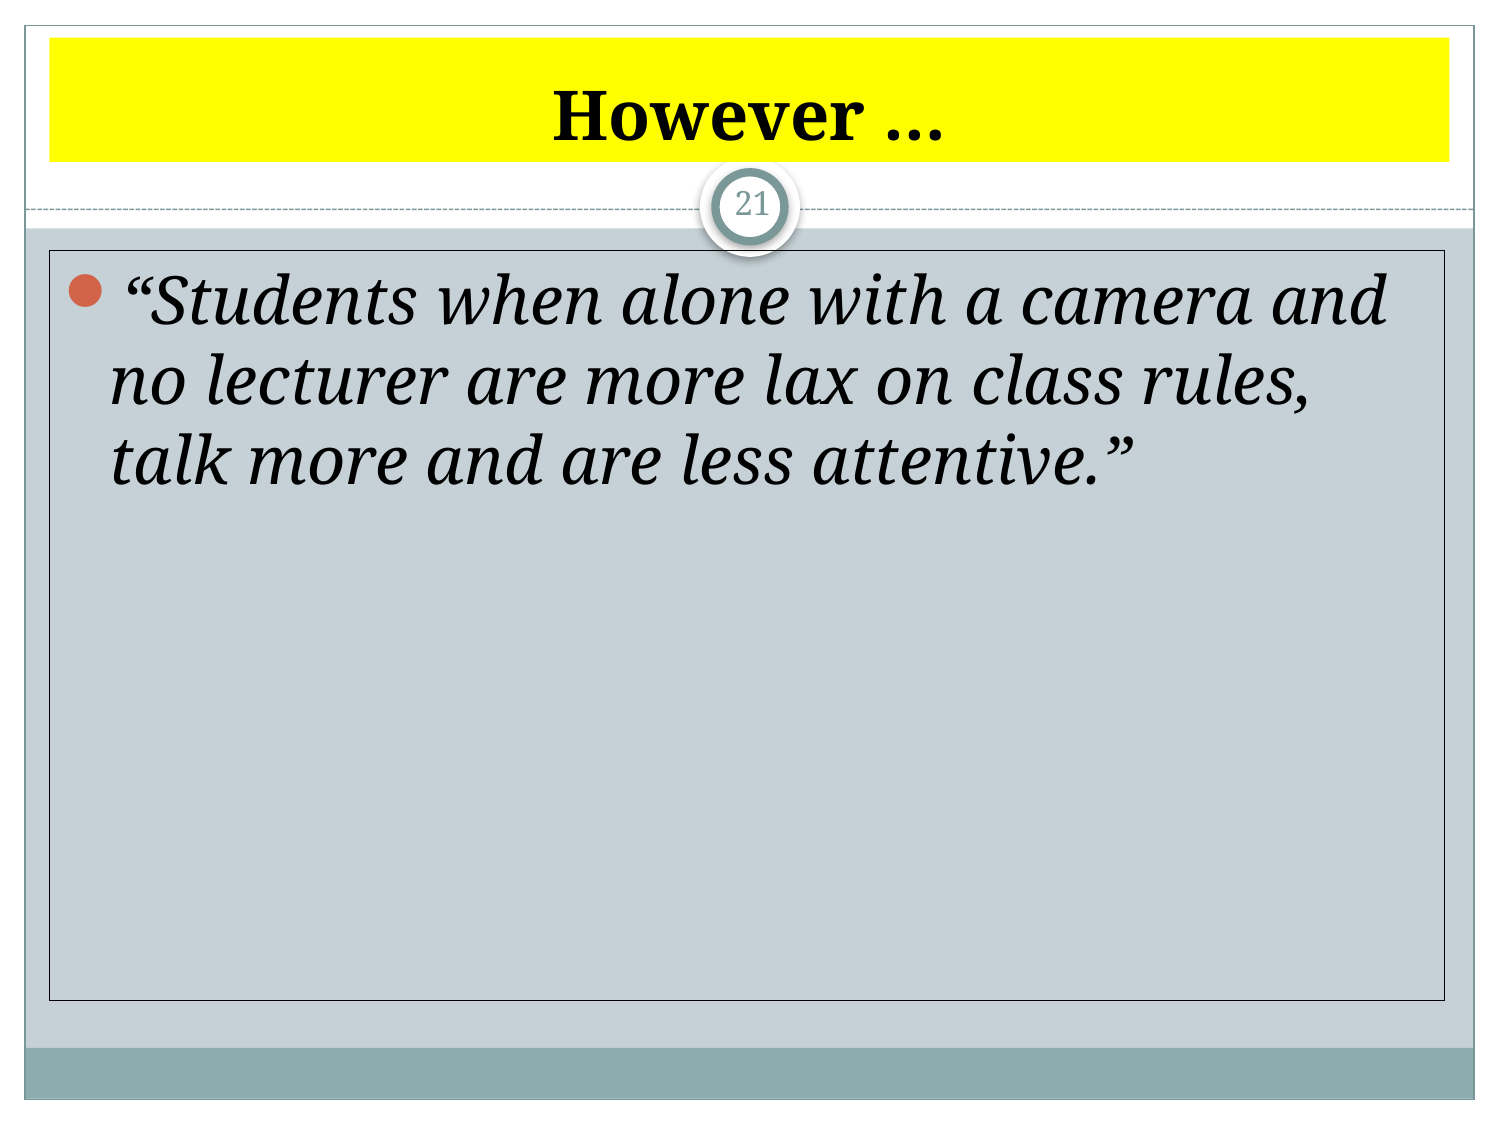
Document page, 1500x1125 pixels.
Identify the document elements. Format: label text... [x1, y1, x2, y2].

slide_number 21 [715, 168, 791, 241]
title However … [49, 37, 1450, 162]
list “Students when alone with a camera and no lecturer are more lax on class rules, talk more and are less attentive.” [49, 250, 1445, 1001]
